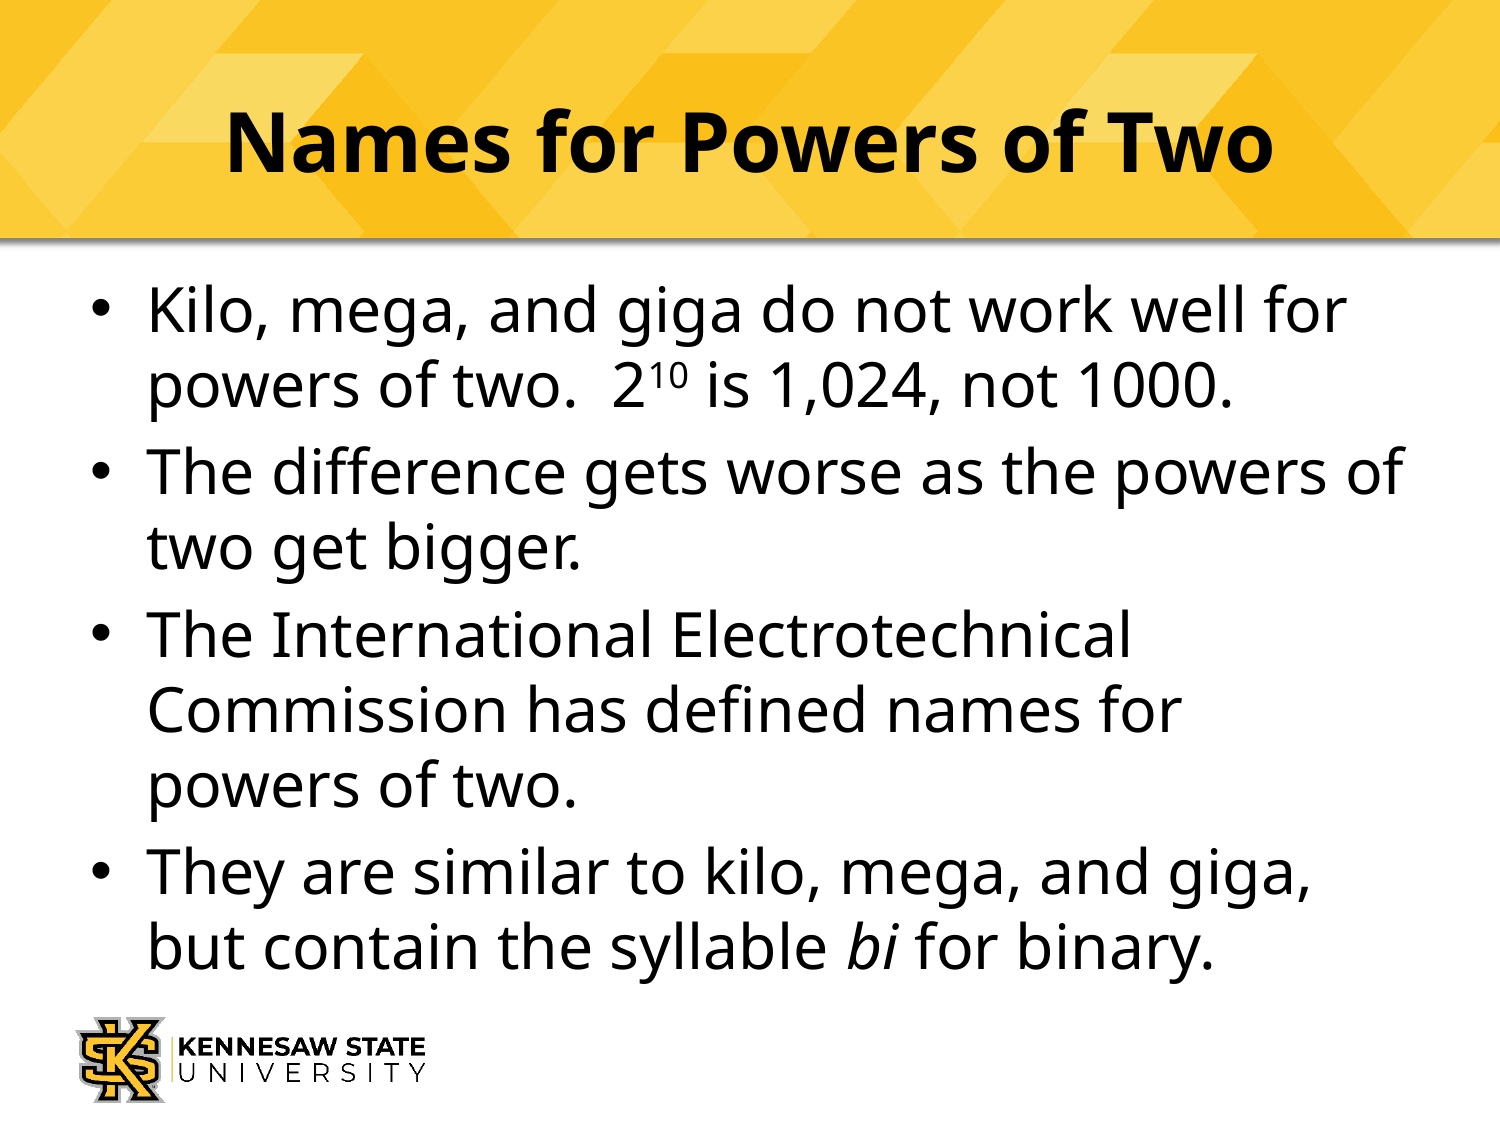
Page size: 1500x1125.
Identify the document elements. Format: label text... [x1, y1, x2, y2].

picture [0, 0, 1500, 251]
picture [75, 1017, 425, 1103]
title Names for Powers of Two [75, 45, 1425, 233]
list Kilo, mega, and giga do not work well for powers of two. 210 is 1,024, not 1000. The difference gets worse as the powers of two get bigger. The International Electrotechnical Commission has defined names for powers of two. They are similar to kilo, mega, and giga, but contain the syllable bi for binary. [75, 262, 1425, 1005]
